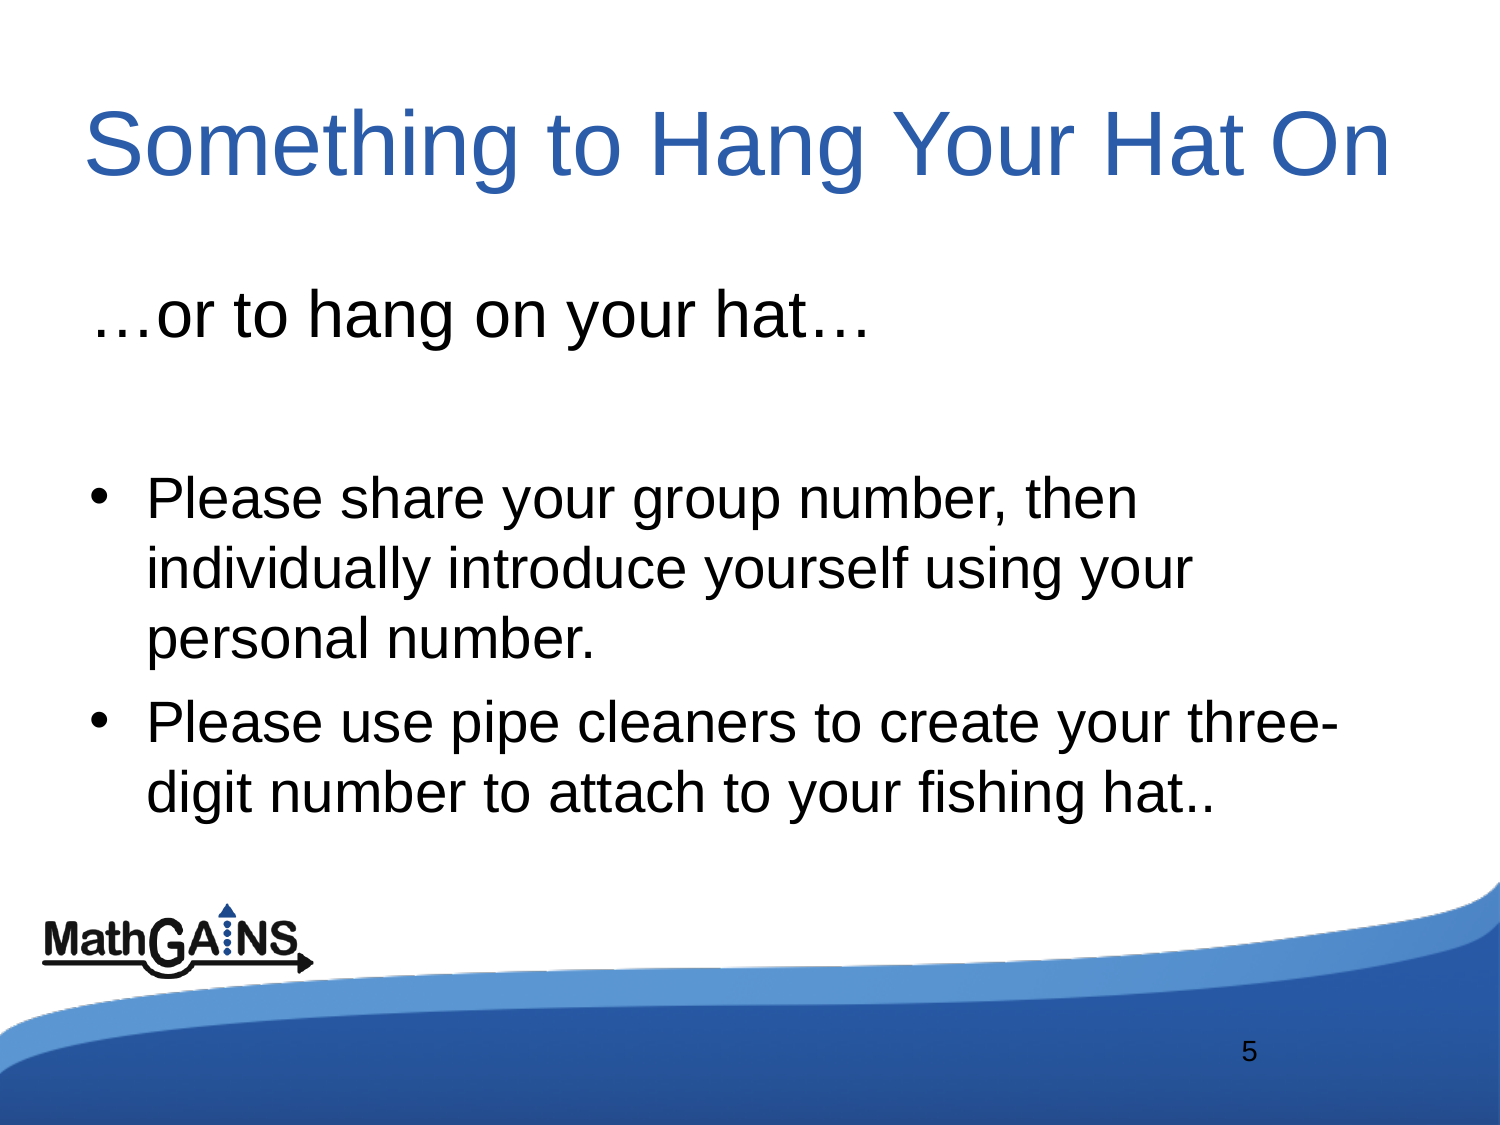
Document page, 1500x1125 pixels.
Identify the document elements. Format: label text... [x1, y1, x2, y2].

list …or to hang on your hat… Please share your group number, then individually introduce yourself using your personal number. Please use pipe cleaners to create your three-digit number to attach to your fishing hat.. [74, 261, 1426, 963]
title Something to Hang Your Hat On [74, 14, 1426, 261]
picture [0, 878, 1500, 1125]
slide_number 5 [1223, 1023, 1277, 1075]
